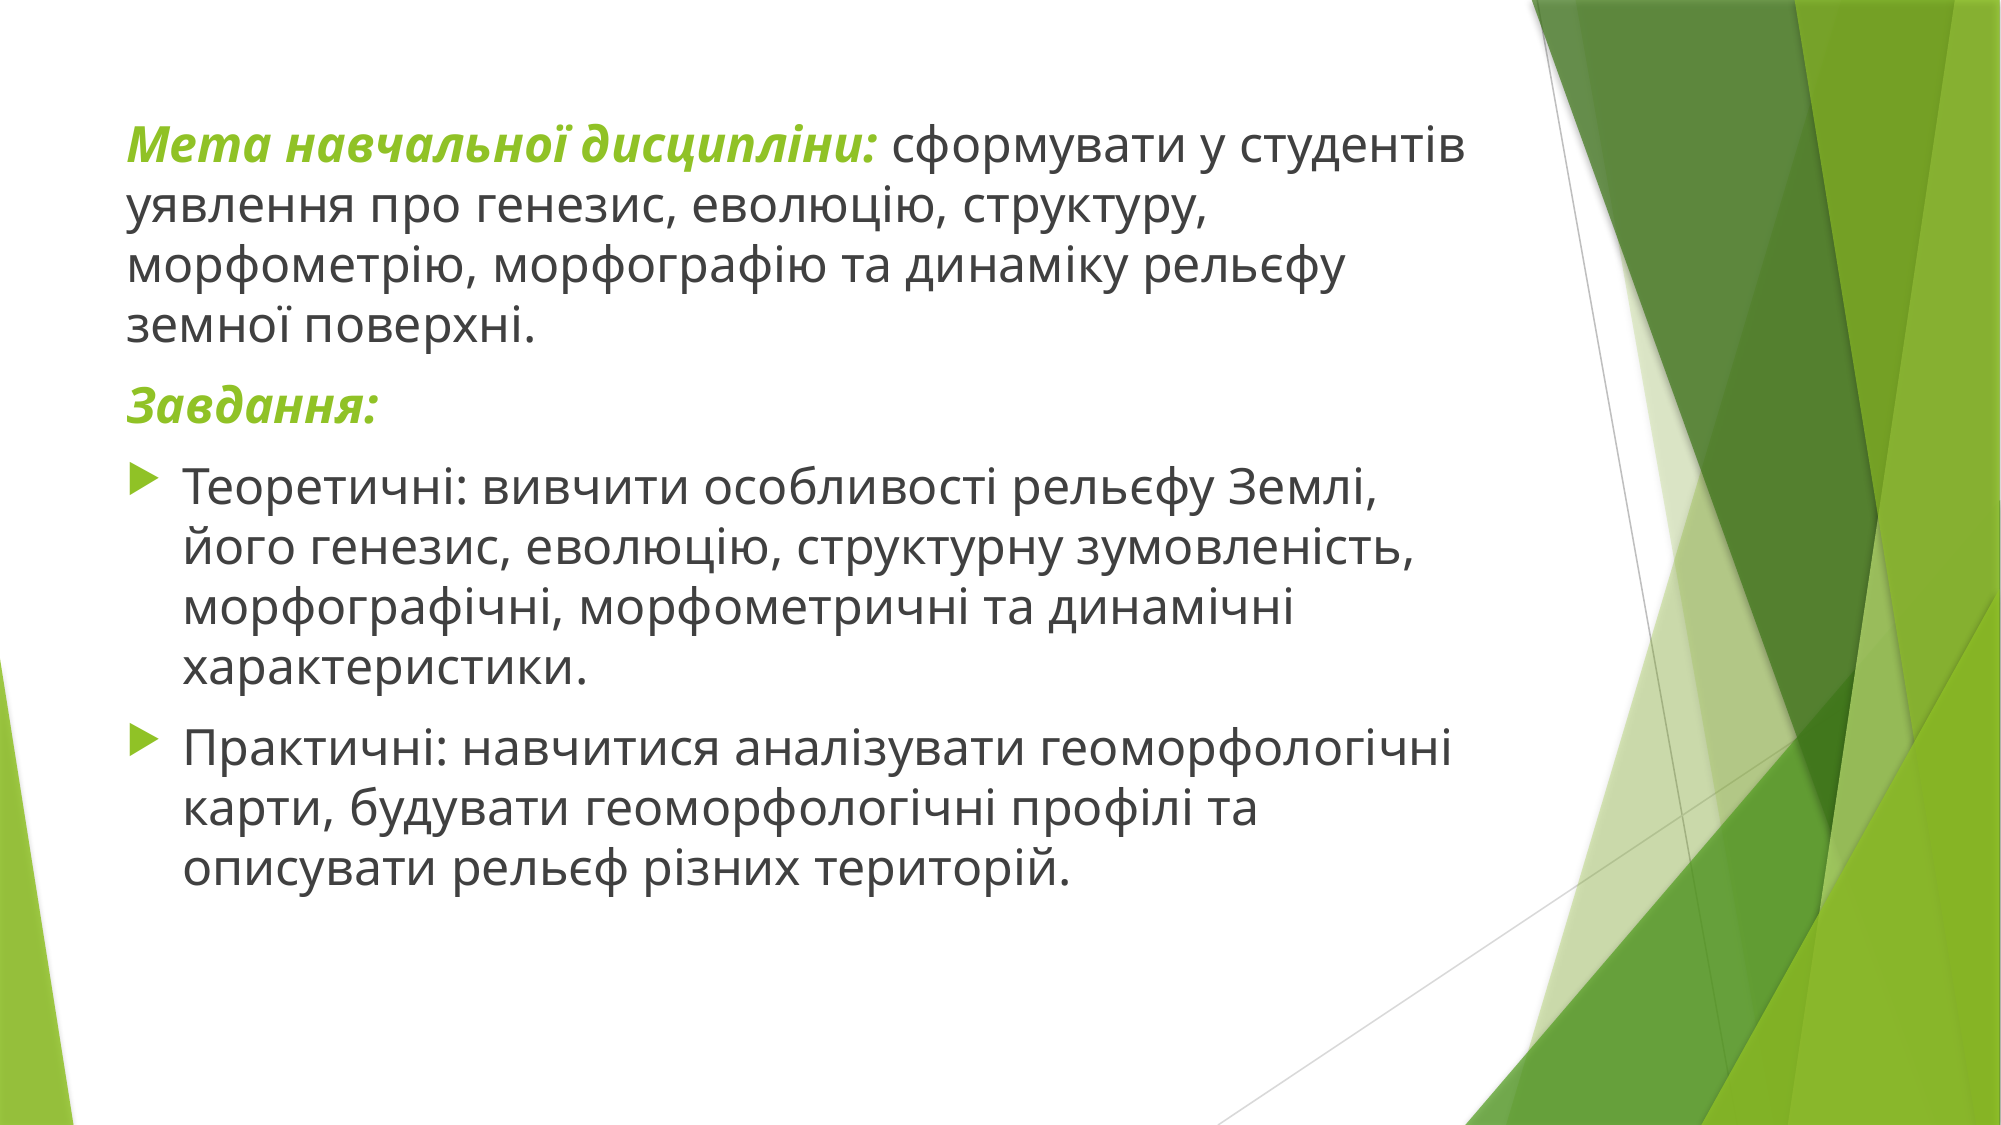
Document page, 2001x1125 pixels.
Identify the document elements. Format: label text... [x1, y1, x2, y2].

list Мета навчальної дисципліни: сформувати у студентів уявлення про генезис, еволюцію, структуру, морфометрію, морфографію та динаміку рельєфу земної поверхні. Завдання: Теоретичні: вивчити особливості рельєфу Землі, його генезис, еволюцію, структурну зумовленість, морфографічні, морфометричні та динамічні характеристики. Практичні: навчитися аналізувати геоморфологічні карти, будувати геоморфологічні профілі та описувати рельєф різних територій. [111, 104, 1522, 992]
